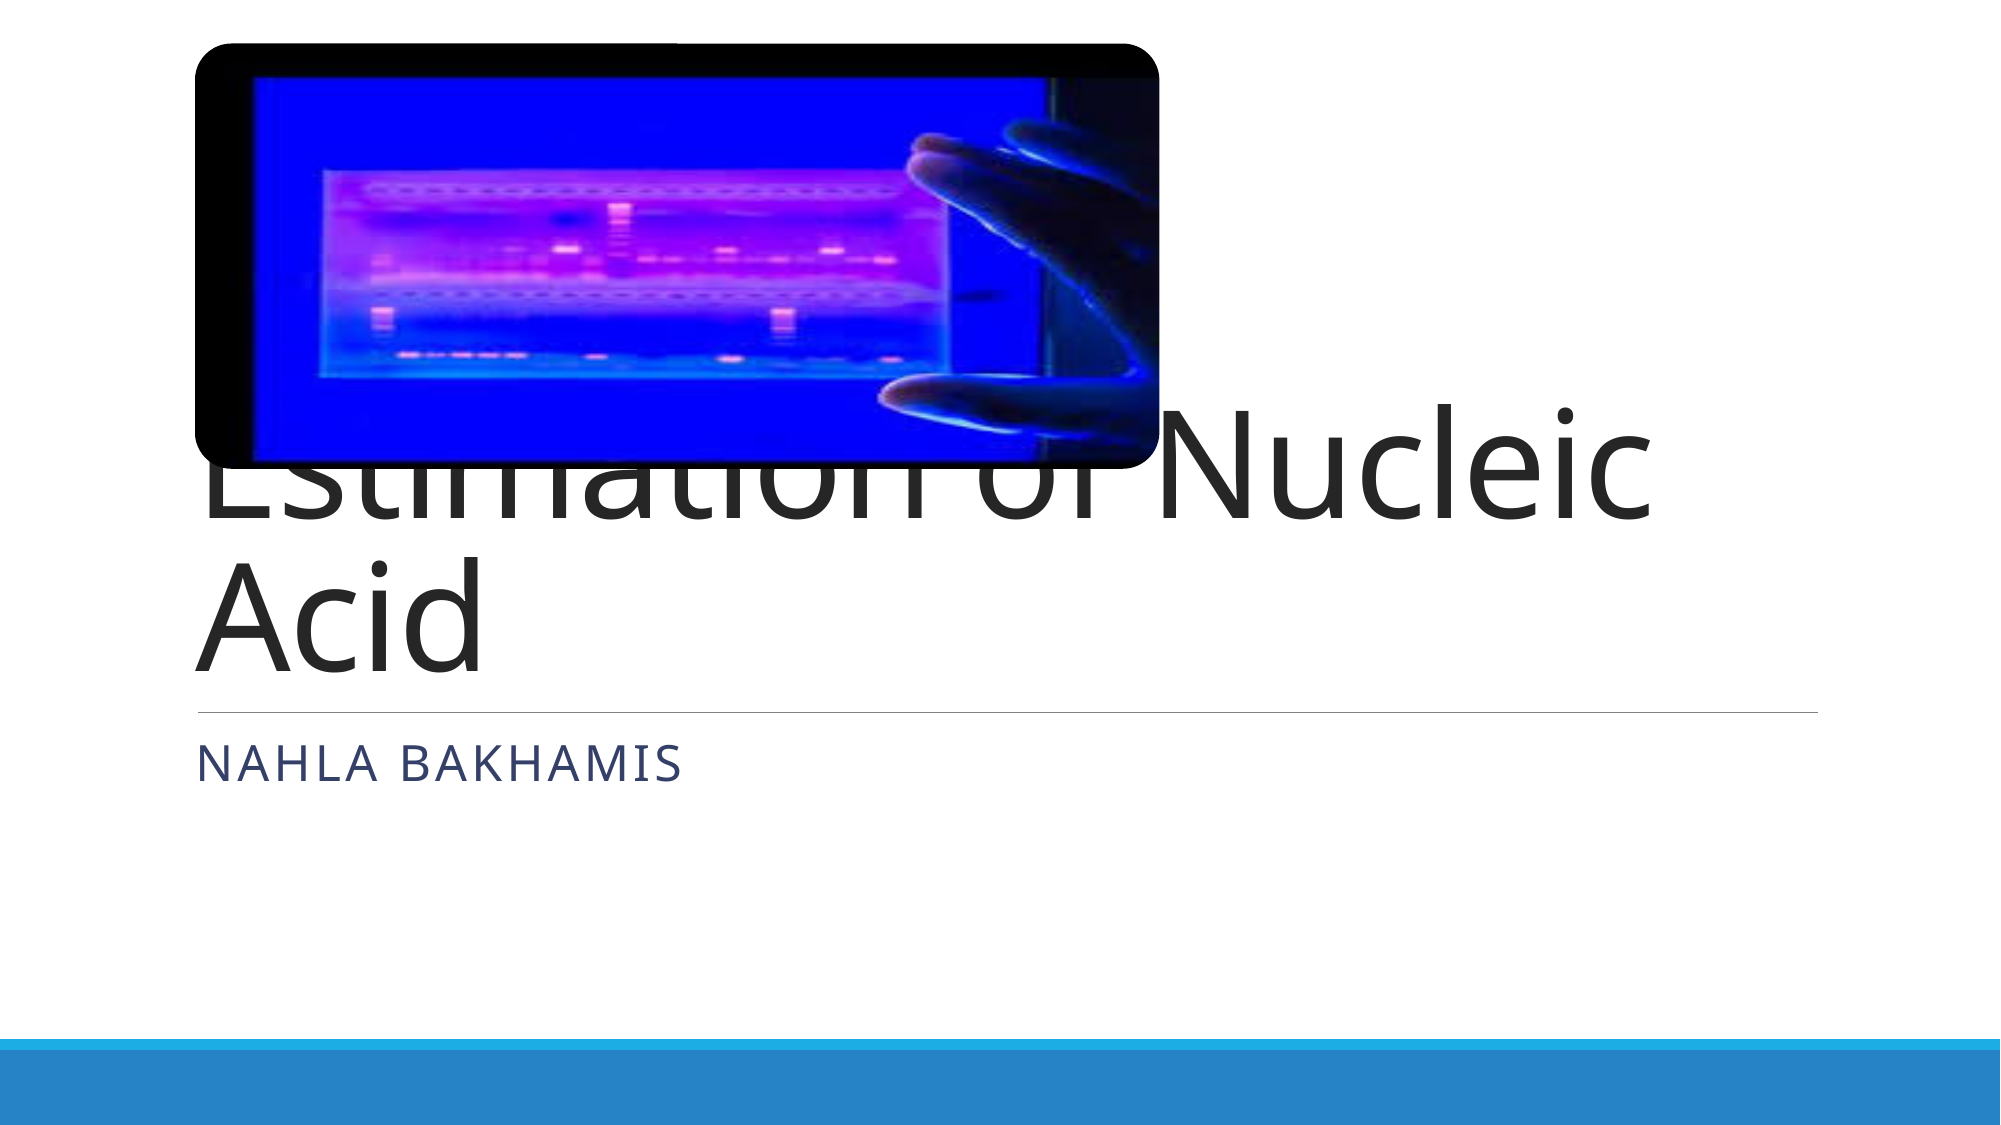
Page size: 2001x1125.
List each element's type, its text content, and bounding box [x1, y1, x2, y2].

subtitle Nahla Bakhamis [180, 730, 1831, 919]
picture [194, 42, 1160, 470]
title Estimation of Nucleic Acid [180, 124, 1830, 710]
